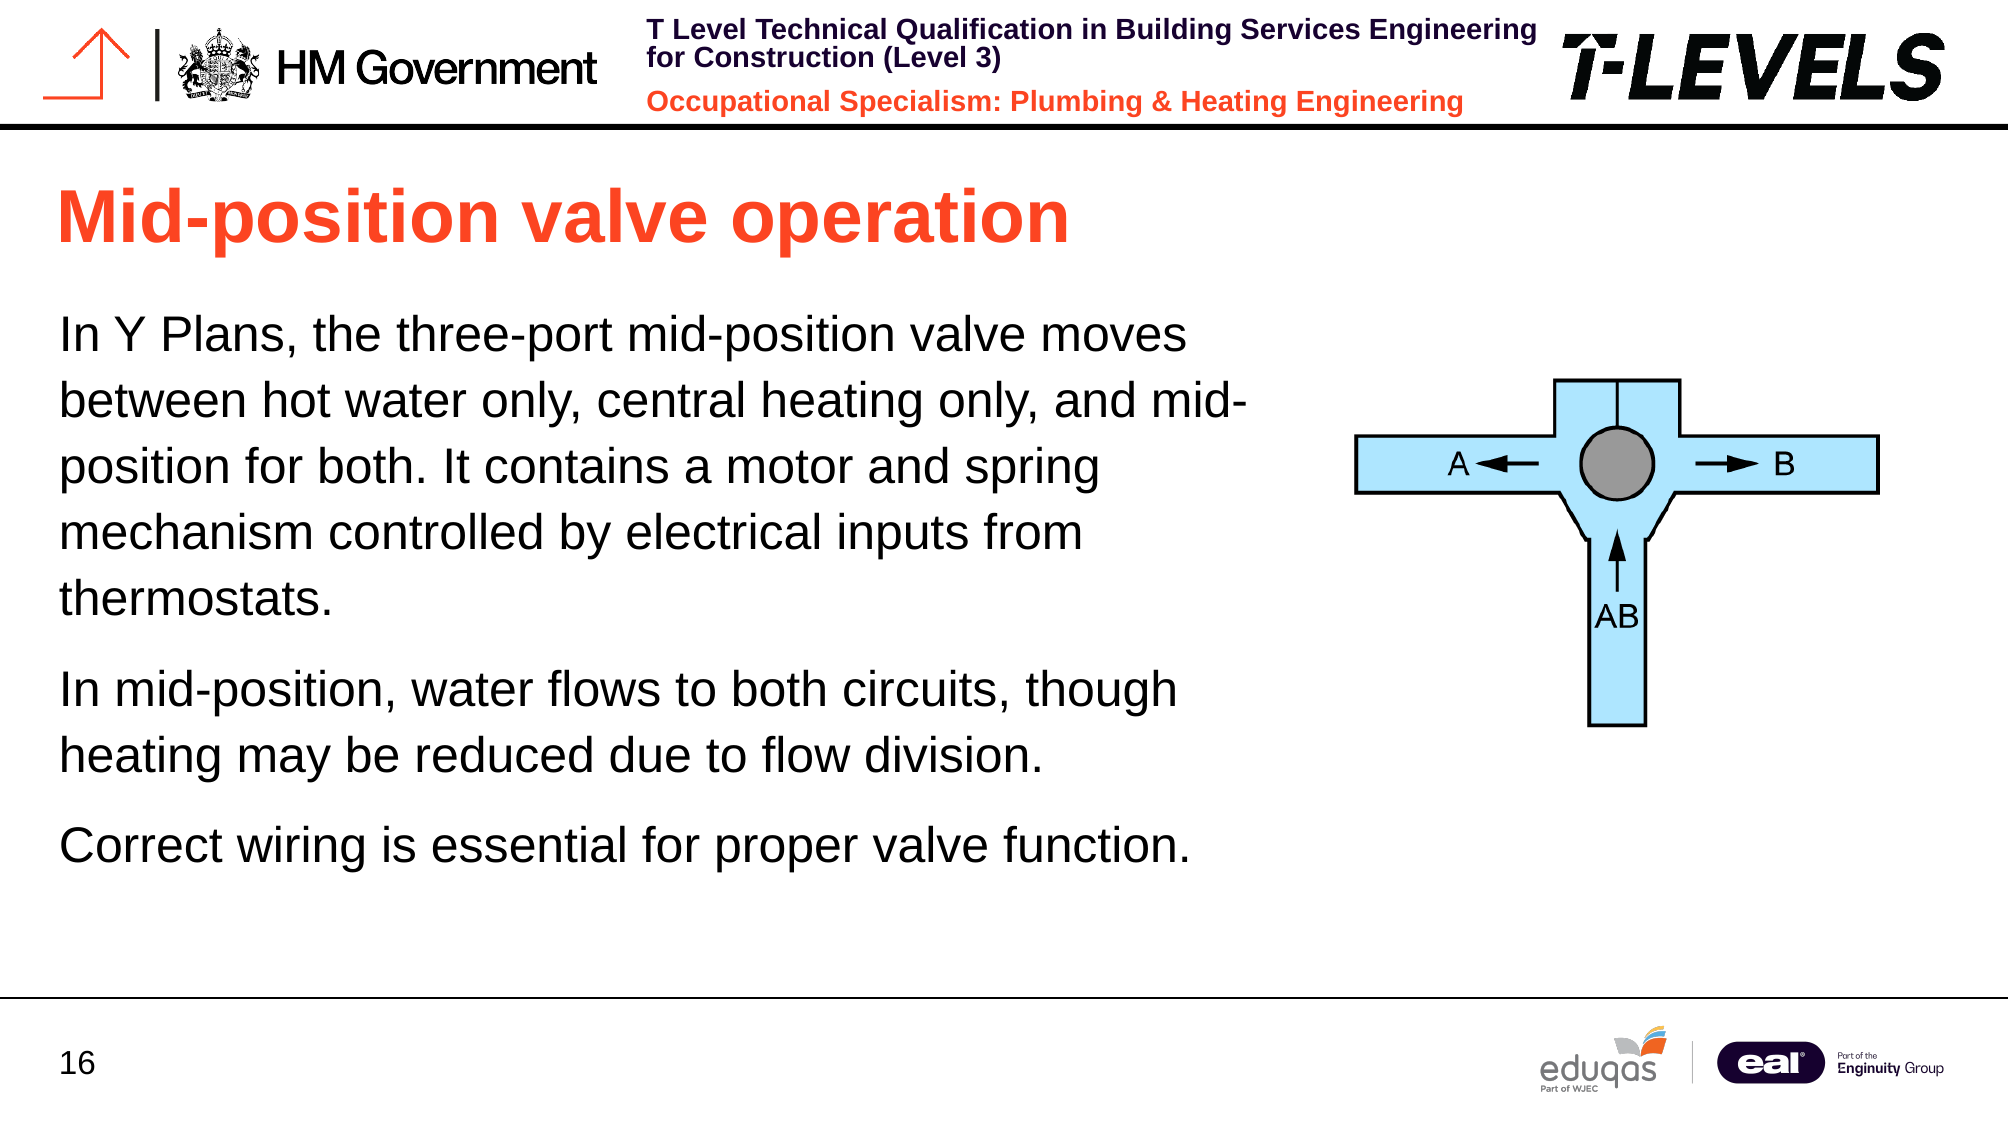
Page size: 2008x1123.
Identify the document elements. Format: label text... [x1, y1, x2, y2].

picture [1543, 25, 1964, 108]
picture [1535, 1021, 1949, 1097]
picture [155, 28, 597, 102]
list In Y Plans, the three-port mid-position valve moves between hot water only, central heating only, and mid-position for both. It contains a motor and spring mechanism controlled by electrical inputs from thermostats. In mid-position, water flows to both circuits, though heating may be reduced due to flow division. Correct wiring is essential for proper valve function. [59, 295, 1274, 975]
picture [38, 27, 136, 100]
picture [1298, 295, 1949, 779]
title Mid-position valve operation [41, 111, 1949, 314]
